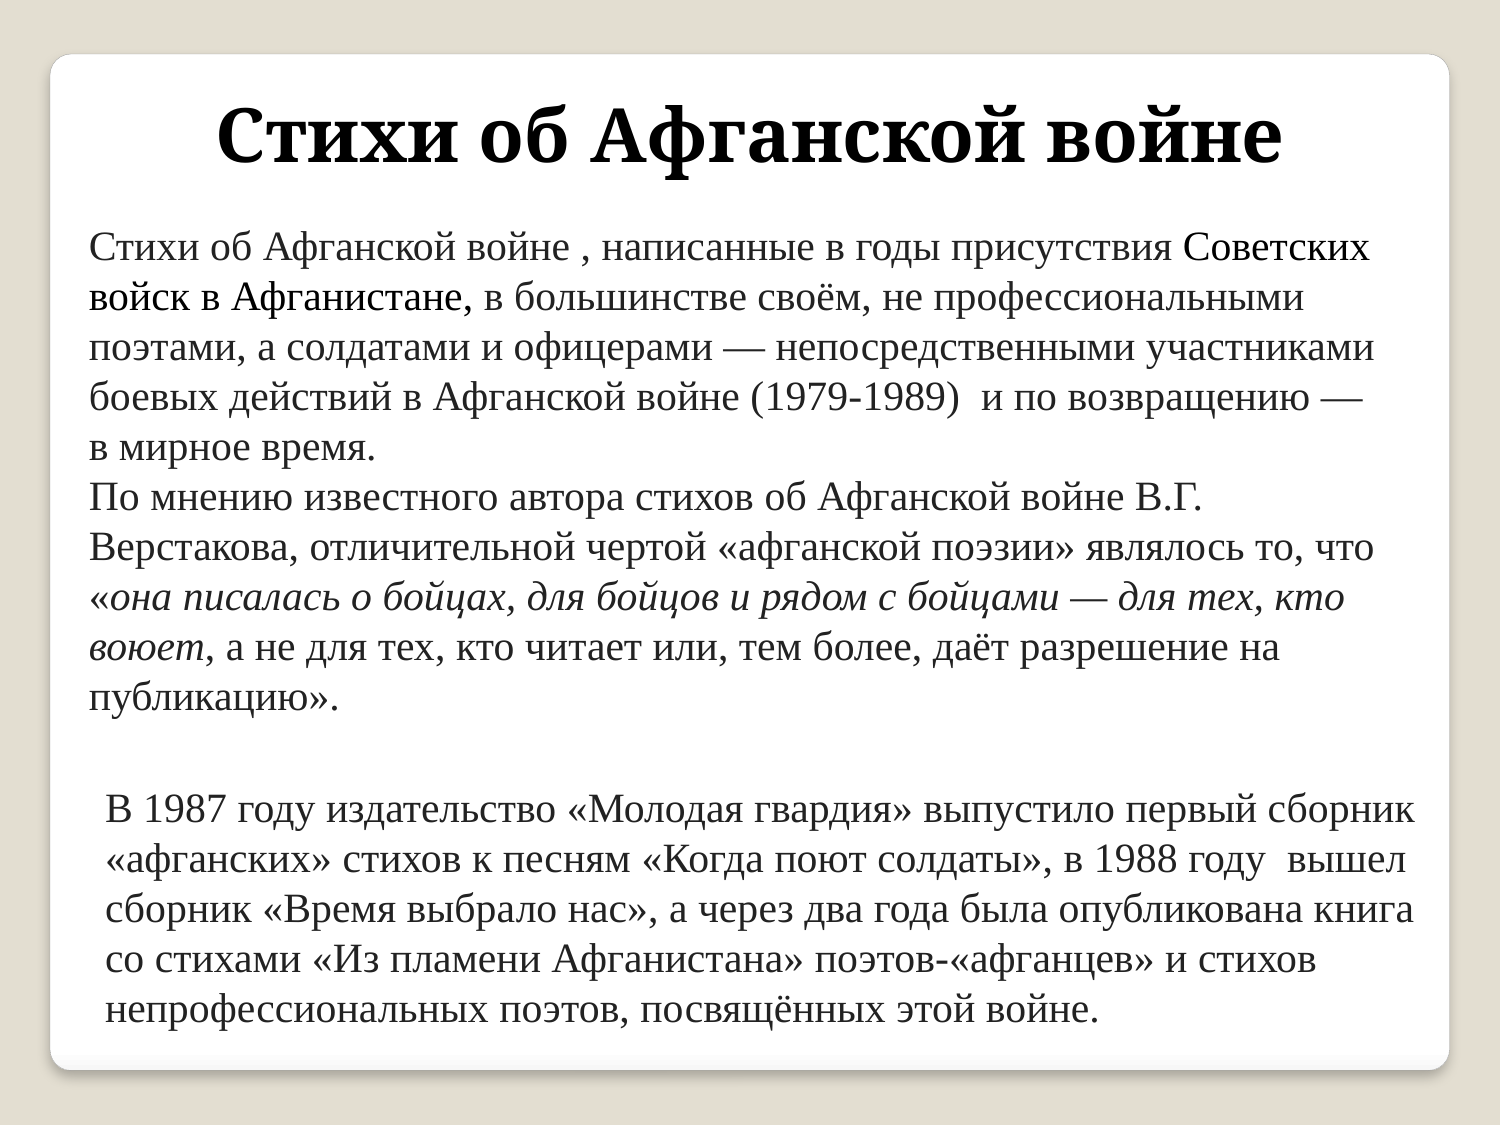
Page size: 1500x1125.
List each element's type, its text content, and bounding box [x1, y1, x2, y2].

text_box Стихи об Афганской войне [200, 79, 1301, 185]
text_box В 1987 году издательство «Молодая гвардия» выпустило первый сборник «афганских» стихов к песням «Когда поют солдаты», в 1988 году вышел сборник «Время выбрало нас», а через два года была опубликована книга со стихами «Из пламени Афганистана» поэтов-«афганцев» и стихов непрофессиональных поэтов, посвящённых этой войне. [90, 773, 1438, 1039]
text_box Стихи об Афганской войне , написанные в годы присутствия Советских войск в Афганистане, в большинстве своём, не профессиональными поэтами, а солдатами и офицерами — непосредственными участниками боевых действий в Афганской войне (1979-1989) и по возвращению — в мирное время. По мнению известного автора стихов об Афганской войне В.Г. Верстакова, отличительной чертой «афганской поэзии» являлось то, что «она писалась о бойцах, для бойцов и рядом с бойцами — для тех, кто воюет, а не для тех, кто читает или, тем более, даёт разрешение на публикацию». [73, 211, 1424, 727]
